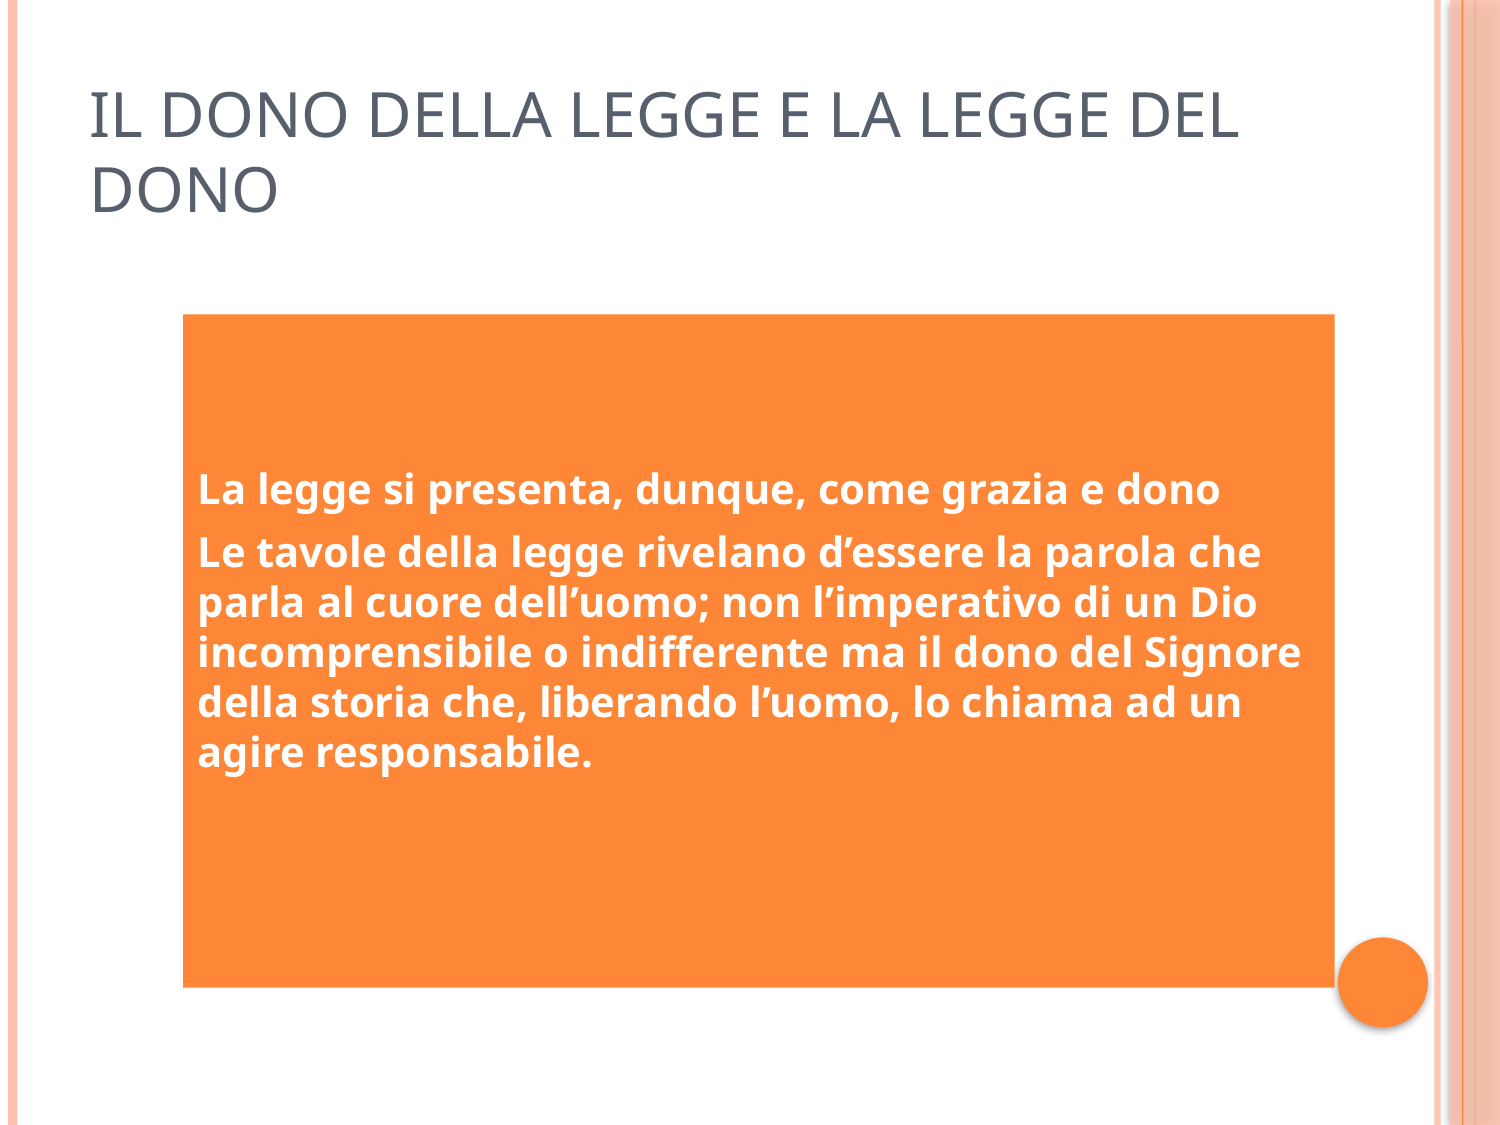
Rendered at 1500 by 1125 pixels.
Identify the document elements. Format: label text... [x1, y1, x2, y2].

title Il dono della legge e la legge del dono [75, 44, 1412, 233]
list La legge si presenta, dunque, come grazia e dono Le tavole della legge rivelano d’essere la parola che parla al cuore dell’uomo; non l’imperativo di un Dio incomprensibile o indifferente ma il dono del Signore della storia che, liberando l’uomo, lo chiama ad un agire responsabile. [183, 314, 1335, 988]
